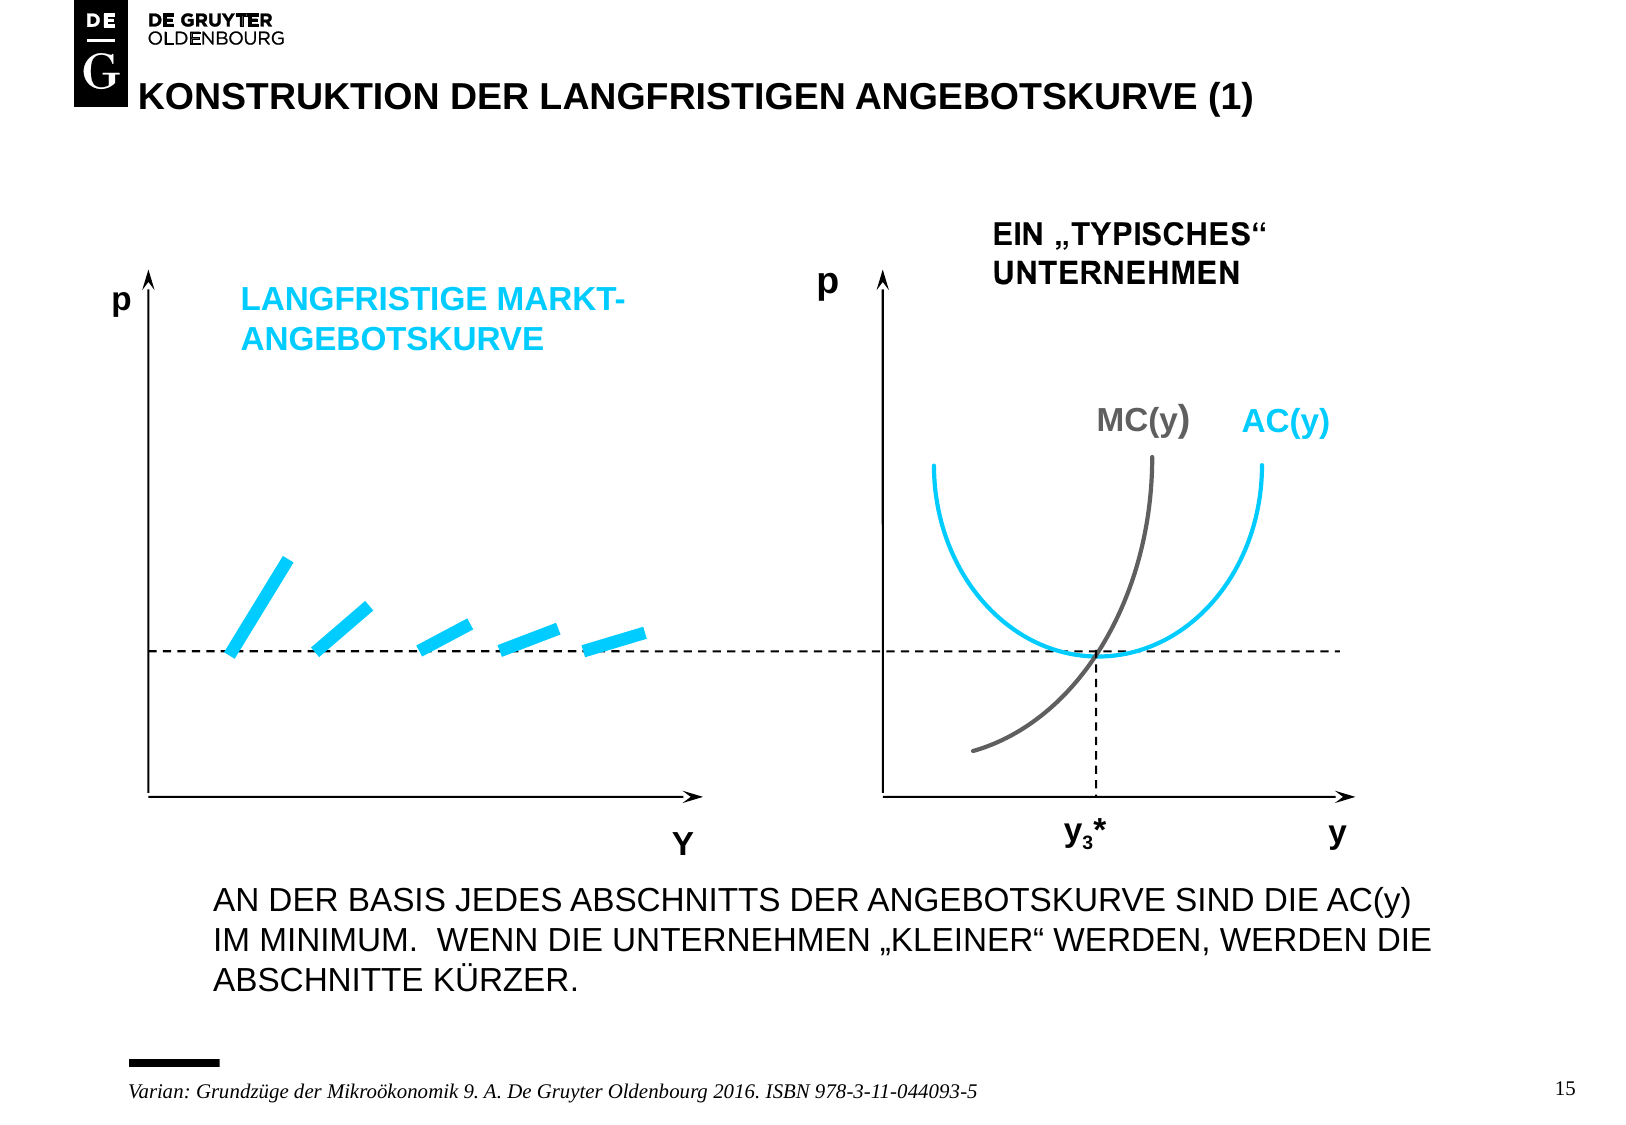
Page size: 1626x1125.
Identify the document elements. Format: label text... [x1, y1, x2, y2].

text_box AN DER BASIS JEDES ABSCHNITTS DER ANGEBOTSKURVE SIND DIE AC(y) IM MINIMUM. WENN DIE UNTERNEHMEN „KLEINER“ WERDEN, WERDEN DIE ABSCHNITTE KÜRZER. [197, 870, 1459, 1006]
text_box [1097, 465, 1263, 657]
title KONSTRUKTION DER LANGFRISTIGEN ANGEBOTSKURVE (1) [137, 71, 1565, 154]
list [972, 204, 1287, 311]
text_box [925, 457, 1153, 752]
text_box LANGFRISTIGE MARKT- ANGEBOTSKURVE [225, 269, 642, 365]
text_box Y [656, 814, 710, 870]
text_box MC(y) [1081, 385, 1206, 447]
text_box p [801, 248, 855, 309]
text_box AC(y) [1226, 392, 1346, 448]
text_box y3* [1048, 800, 1122, 861]
text_box [148, 269, 155, 291]
text_box [1334, 790, 1356, 803]
slide_number 15 [1554, 1074, 1614, 1104]
text_box p [96, 269, 148, 325]
text_box [682, 790, 704, 804]
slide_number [128, 1077, 1539, 1108]
text_box [876, 269, 889, 291]
text_box y [1313, 803, 1363, 859]
